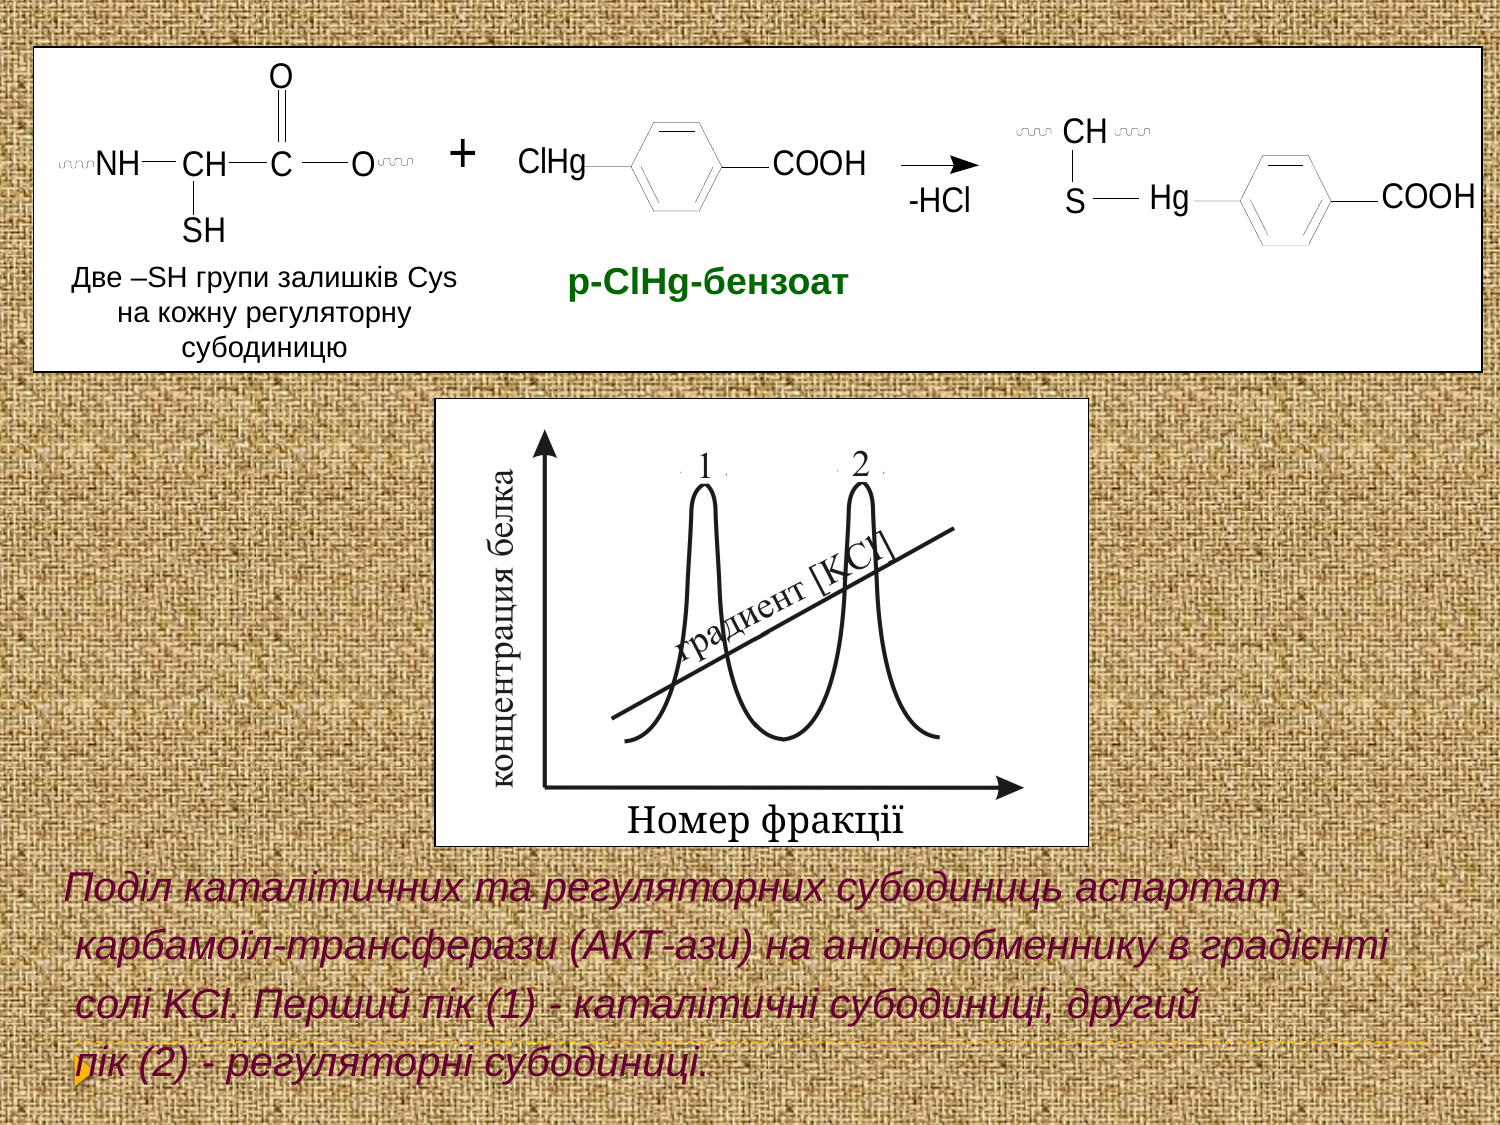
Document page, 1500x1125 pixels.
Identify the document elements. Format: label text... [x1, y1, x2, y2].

picture [0, 0, 1500, 1125]
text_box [50, 60, 1477, 251]
text_box р-ClHg-бензоат [552, 264, 865, 310]
text_box [434, 398, 1089, 847]
text_box Поділ каталітичних та регуляторних субодиниць аспартат карбамоїл-трансферази (АКТ-ази) на аніонообменнику в градієнті солі KCl. Перший пік (1) - каталітичні субодиниці, другий пік (2) - регуляторні субодиниці. [48, 852, 1415, 1093]
text_box [33, 46, 1482, 373]
text_box Две –SH групи залишків Cys на кожну регуляторну субодиницю [56, 264, 473, 371]
